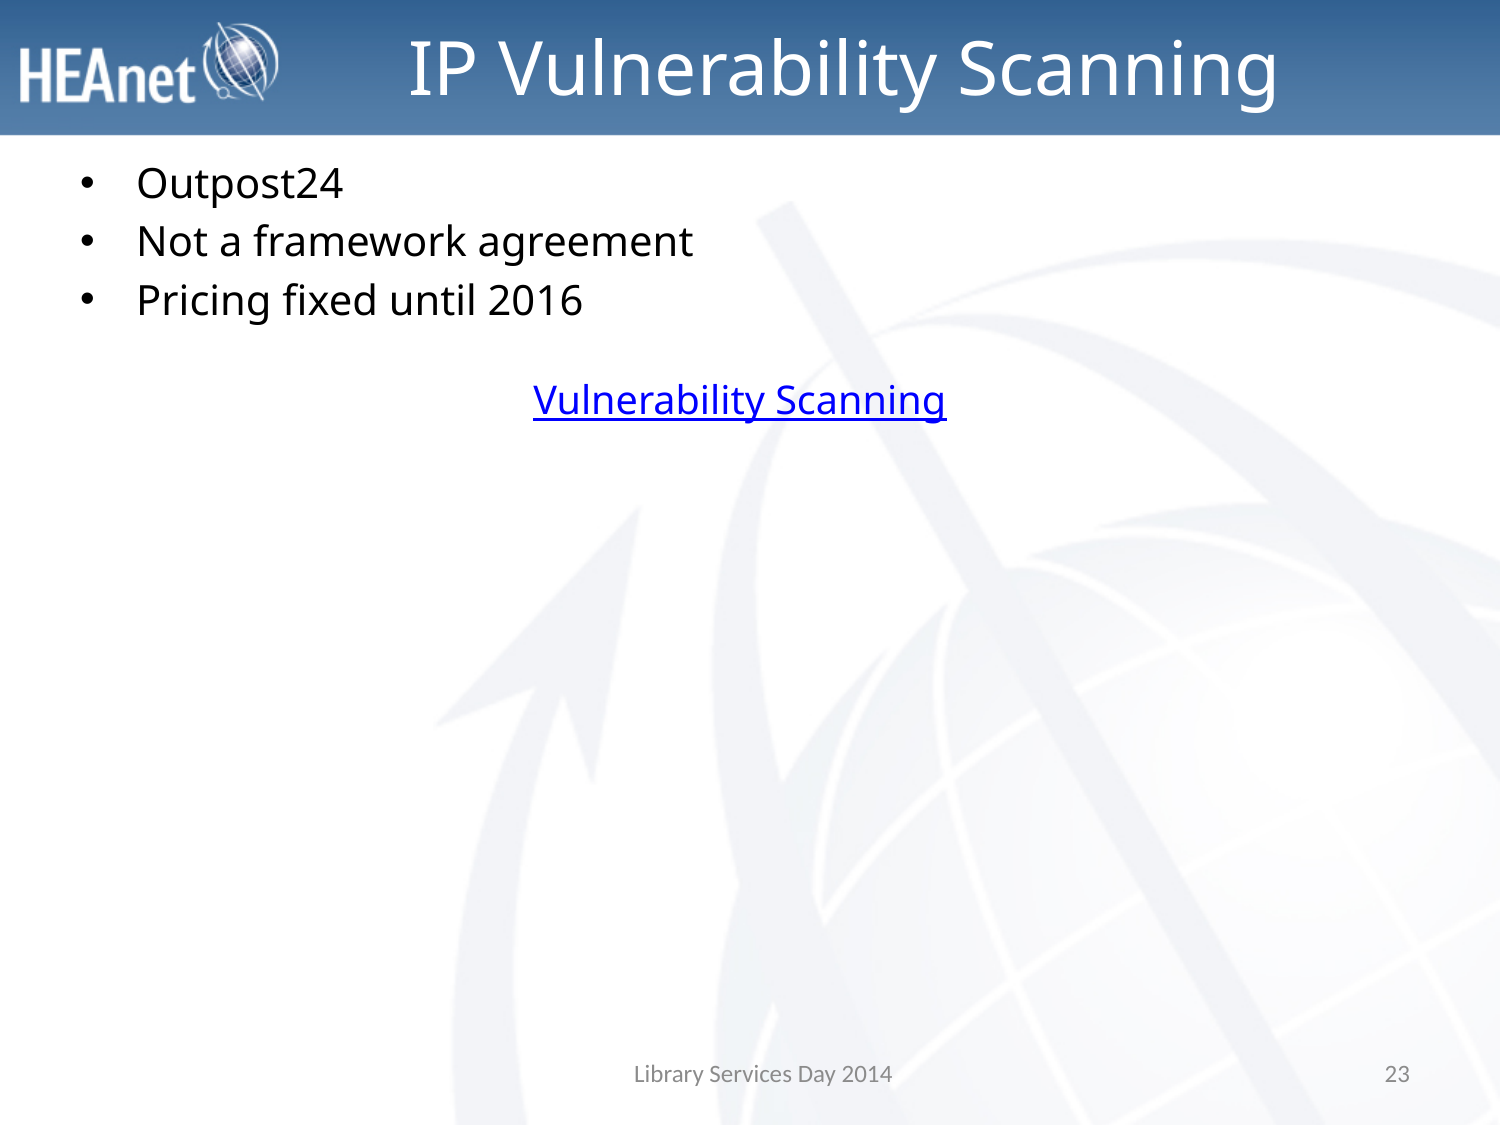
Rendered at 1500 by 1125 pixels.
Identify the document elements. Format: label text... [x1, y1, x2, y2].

slide_number 23 [1074, 1042, 1425, 1103]
picture [0, 0, 1500, 1125]
footer Library Services Day 2014 [454, 1042, 1073, 1103]
title IP Vulnerability Scanning [312, 0, 1376, 149]
list Outpost24 Not a framework agreement Pricing fixed until 2016 Vulnerability Scanning [64, 149, 1415, 1047]
